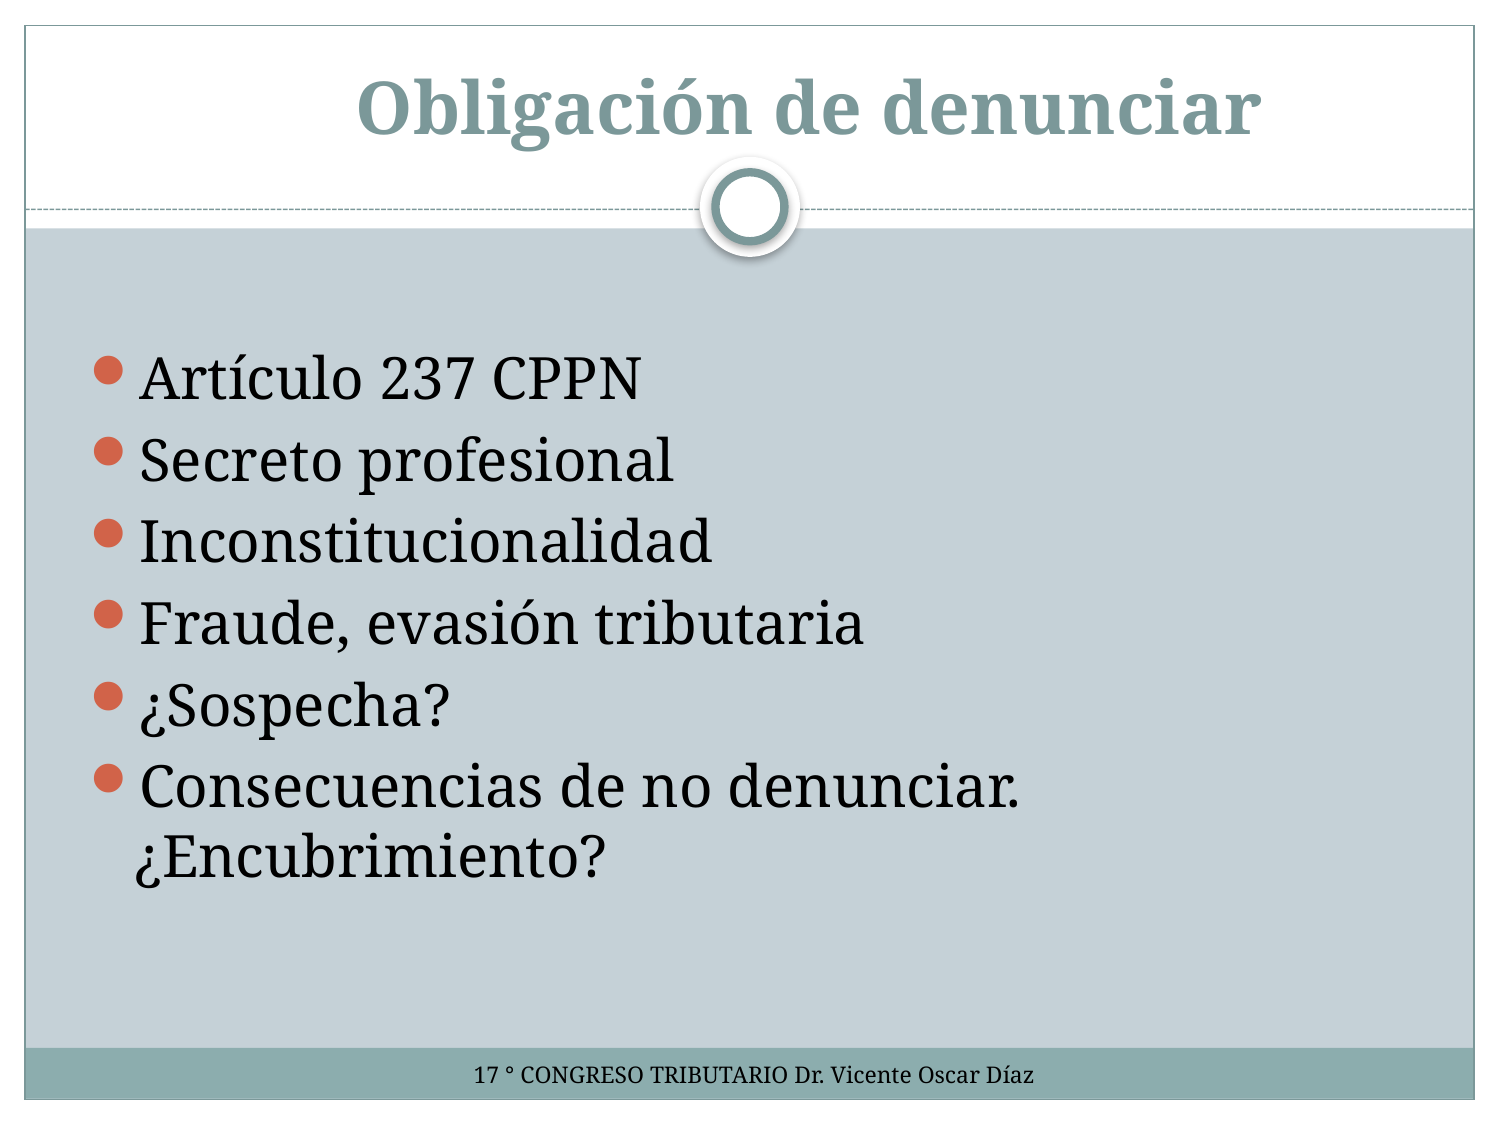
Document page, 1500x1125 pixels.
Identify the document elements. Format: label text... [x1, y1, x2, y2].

text_box 17 ° CONGRESO TRIBUTARIO Dr. Vicente Oscar Díaz [459, 1053, 1055, 1096]
list Artículo 237 CPPN Secreto profesional Inconstitucionalidad Fraude, evasión tributaria ¿Sospecha? Consecuencias de no denunciar. ¿Encubrimiento? [75, 334, 1474, 1054]
title Obligación de denunciar [66, 41, 1439, 157]
